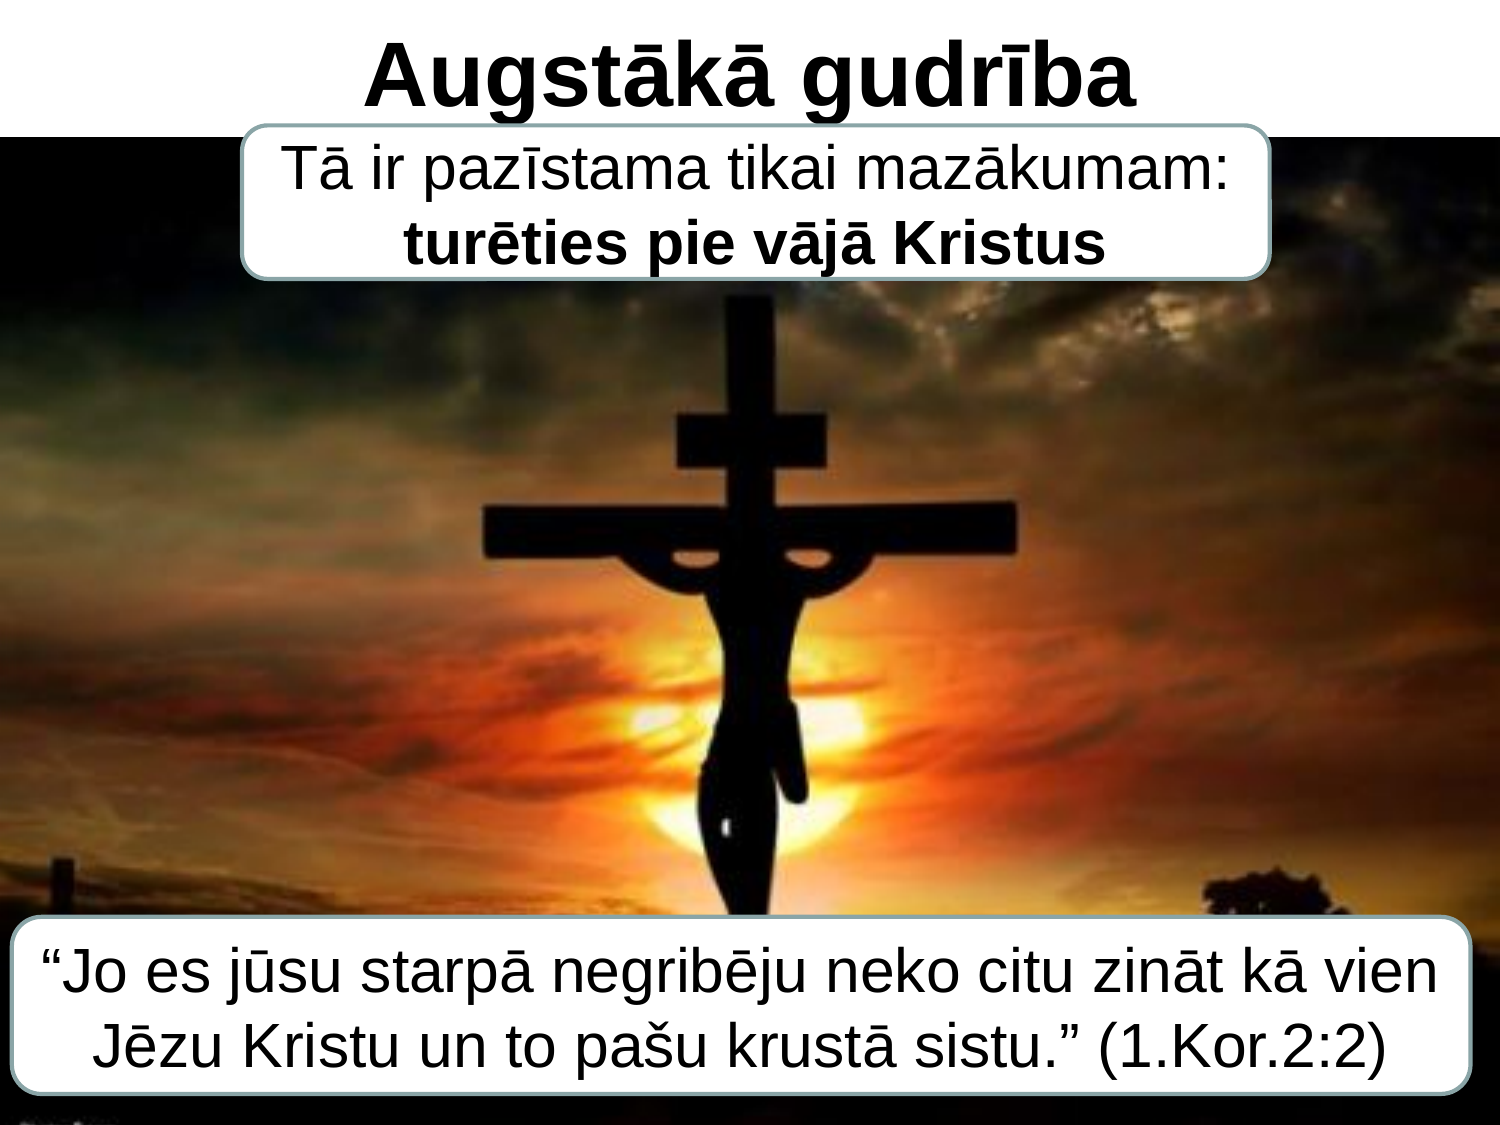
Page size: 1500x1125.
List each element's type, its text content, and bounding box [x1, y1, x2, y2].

title Augstākā gudrība [0, 0, 1500, 136]
picture [0, 136, 1500, 1125]
text_box Tā ir pazīstama tikai mazākumam: turēties pie vājā Kristus [245, 123, 1267, 135]
